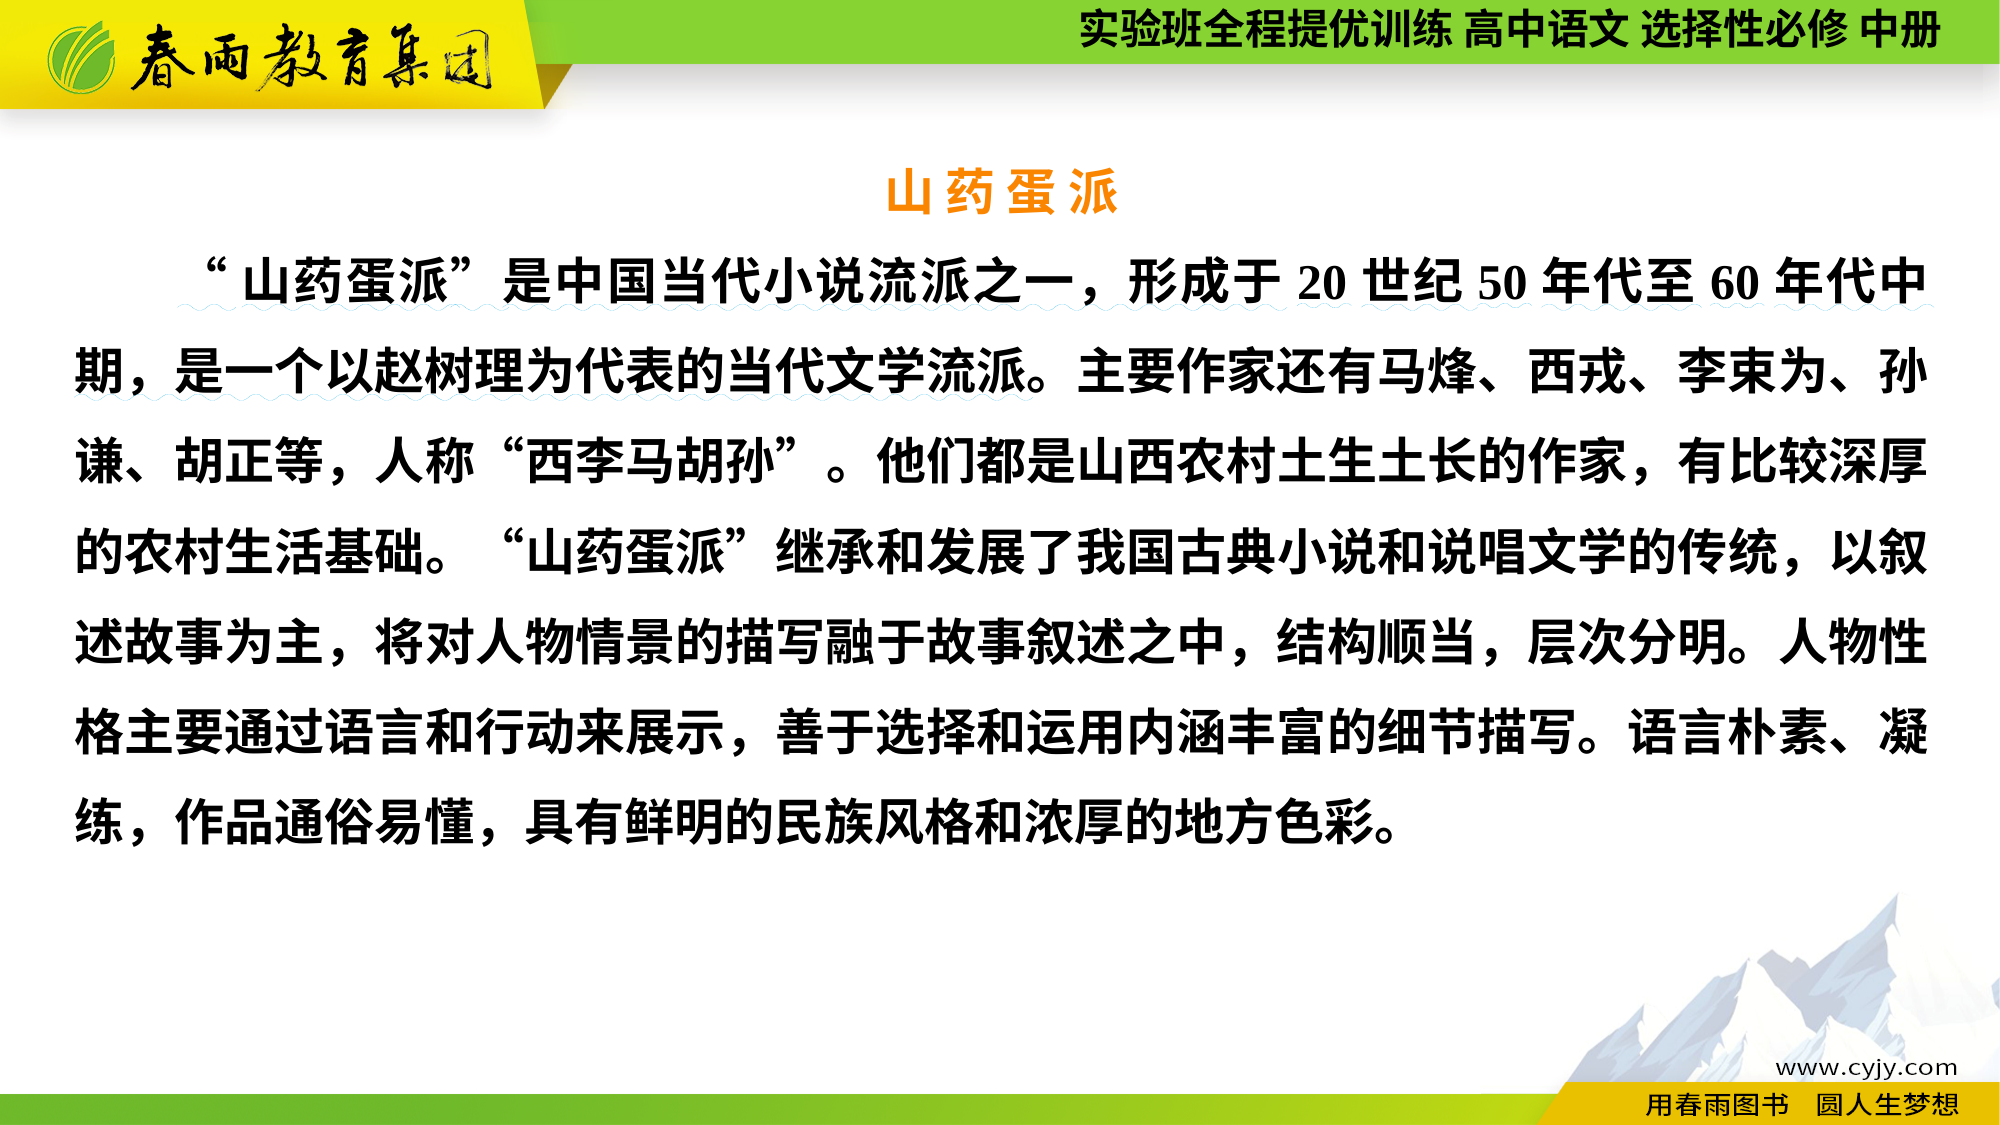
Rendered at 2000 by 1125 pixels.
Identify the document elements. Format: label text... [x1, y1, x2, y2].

list 山 药 蛋 派 “山药蛋派”是中国当代小说流派之一，形成于20世纪50年代至60年代中期，是一个以赵树理为代表的当代文学流派。主要作家还有马烽、西戎、李束为、孙谦、胡正等，人称“西李马胡孙”。他们都是山西农村土生土长的作家，有比较深厚的农村生活基础。“山药蛋派”继承和发展了我国古典小说和说唱文学的传统，以叙述故事为主，将对人物情景的描写融于故事叙述之中，结构顺当，层次分明。人物性格主要通过语言和行动来展示，善于选择和运用内涵丰富的细节描写。语言朴素、凝练，作品通俗易懂，具有鲜明的民族风格和浓厚的地方色彩。 [59, 122, 1944, 854]
picture [0, 0, 2000, 1125]
